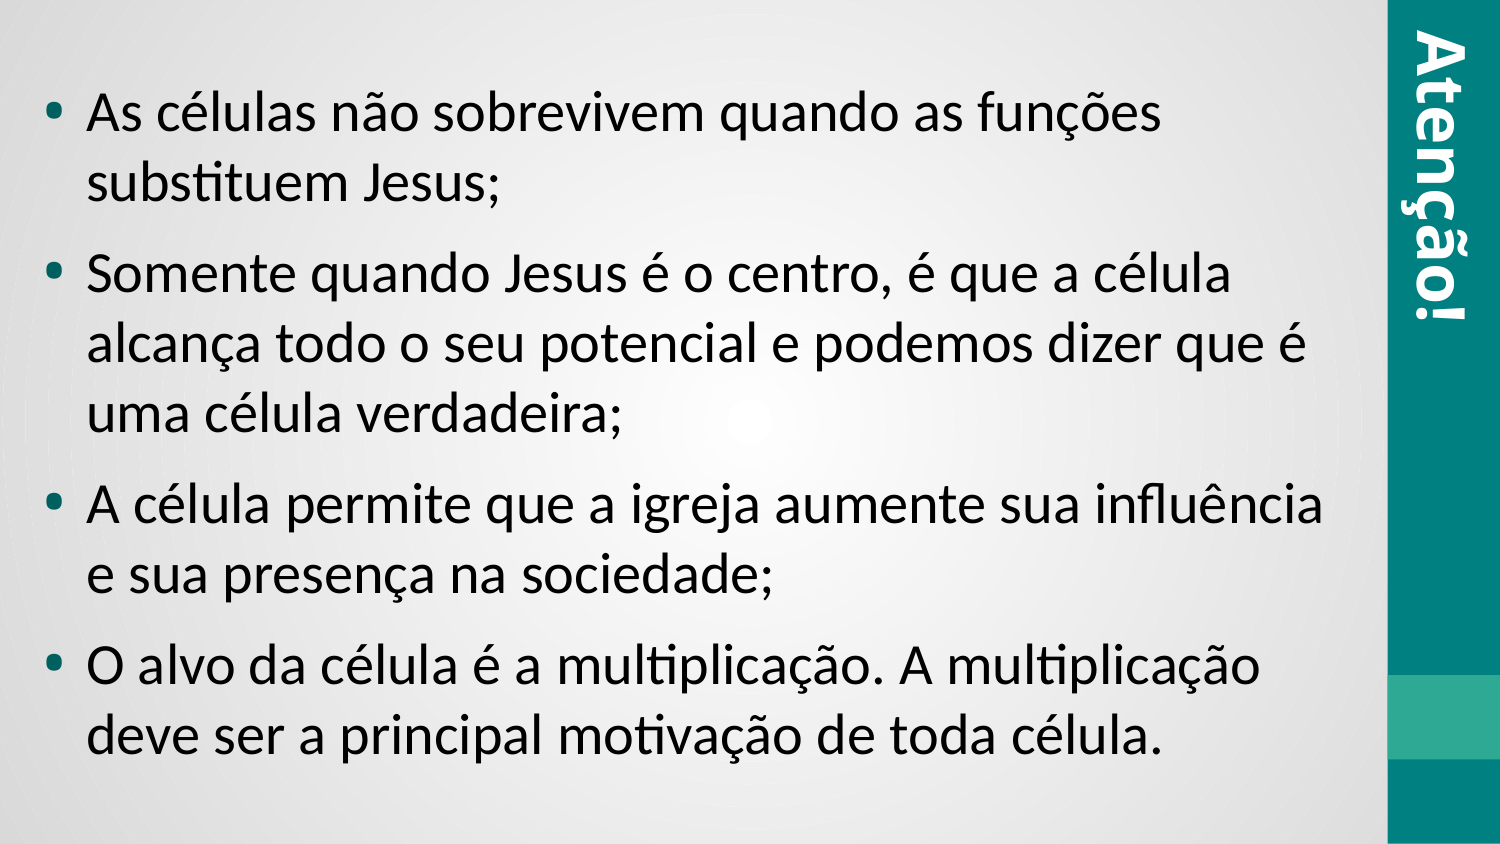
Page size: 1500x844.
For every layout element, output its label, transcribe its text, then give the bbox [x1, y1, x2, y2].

text_box As células não sobrevivem quando as funções substituem Jesus; Somente quando Jesus é o centro, é que a célula alcança todo o seu potencial e podemos dizer que é uma célula verdadeira; A célula permite que a igreja aumente sua influência e sua presença na sociedade; O alvo da célula é a multiplicação. A multiplicação deve ser a principal motivação de toda célula. [35, 66, 1358, 774]
text_box Atenção! [1397, 23, 1492, 651]
